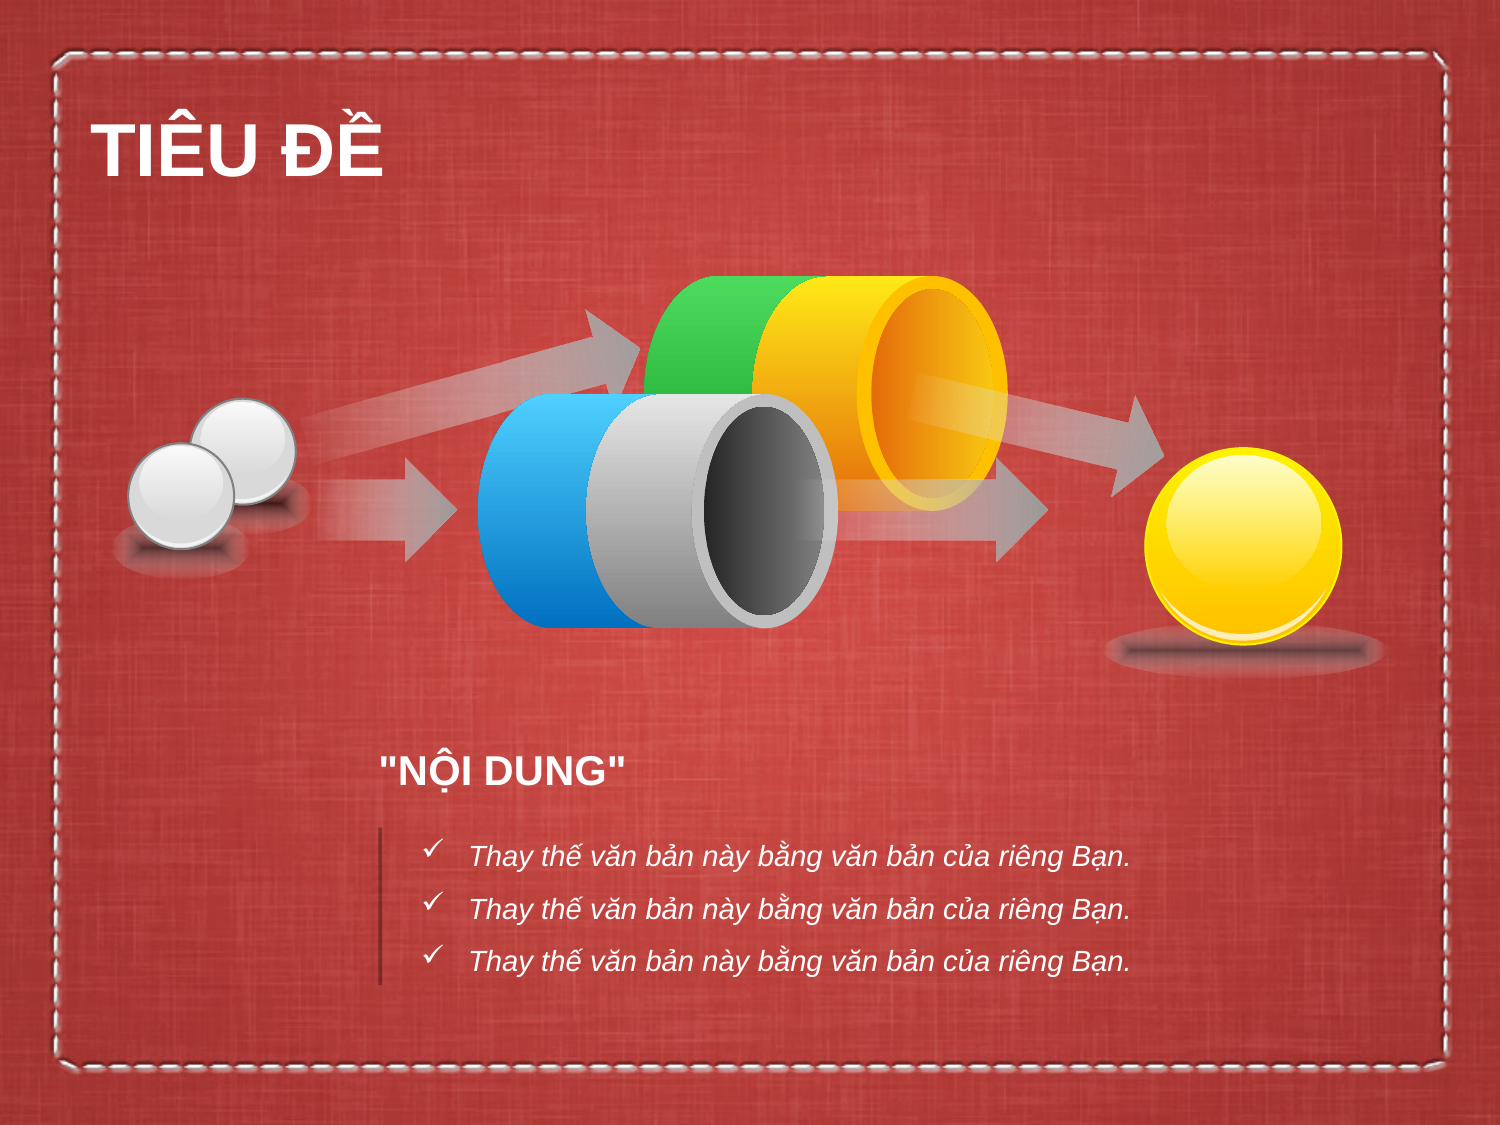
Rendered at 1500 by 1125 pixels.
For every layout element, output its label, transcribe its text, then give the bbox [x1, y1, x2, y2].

text_box [378, 827, 383, 986]
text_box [172, 398, 313, 535]
text_box "NỘI DUNG" [363, 735, 642, 801]
text_box [843, 475, 1047, 562]
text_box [643, 275, 1008, 512]
text_box [1013, 395, 1159, 497]
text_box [477, 393, 839, 629]
text_box Thay thế văn bản này bằng văn bản của riêng Bạn. [406, 882, 1188, 933]
text_box [1102, 630, 1387, 679]
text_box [111, 442, 251, 580]
title TIÊU ĐỀ [75, 87, 1425, 205]
picture [0, 0, 1500, 1125]
text_box [318, 309, 638, 463]
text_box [1145, 447, 1342, 645]
text_box Thay thế văn bản này bằng văn bản của riêng Bạn. [406, 935, 1188, 985]
text_box Thay thế văn bản này bằng văn bản của riêng Bạn. [406, 829, 1188, 880]
text_box [316, 457, 457, 562]
